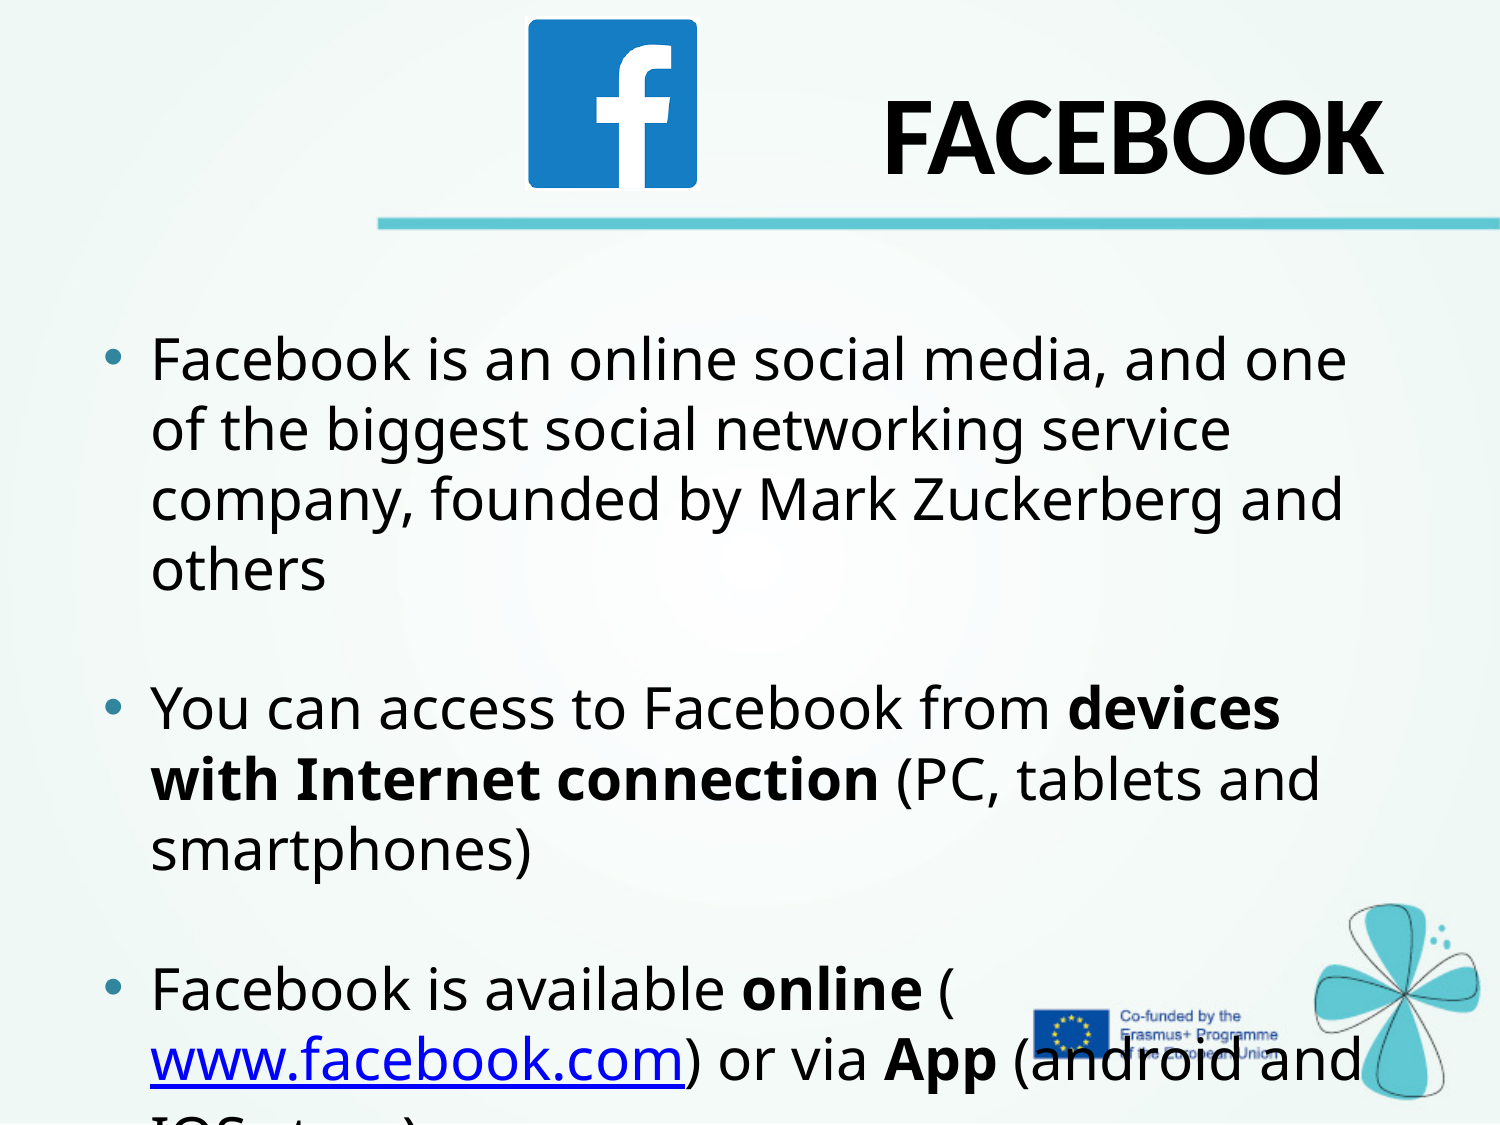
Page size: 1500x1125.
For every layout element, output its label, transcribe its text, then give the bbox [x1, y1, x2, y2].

text_box Facebook is an online social media, and one of the biggest social networking service company, founded by Mark Zuckerberg and others You can access to Facebook from devices with Internet connection (PC, tablets and smartphones) Facebook is available online (www.facebook.com) or via App (android and IOS store) [88, 314, 1400, 1125]
text_box FACEBOOK [750, 55, 1400, 205]
picture [0, 0, 1500, 1125]
